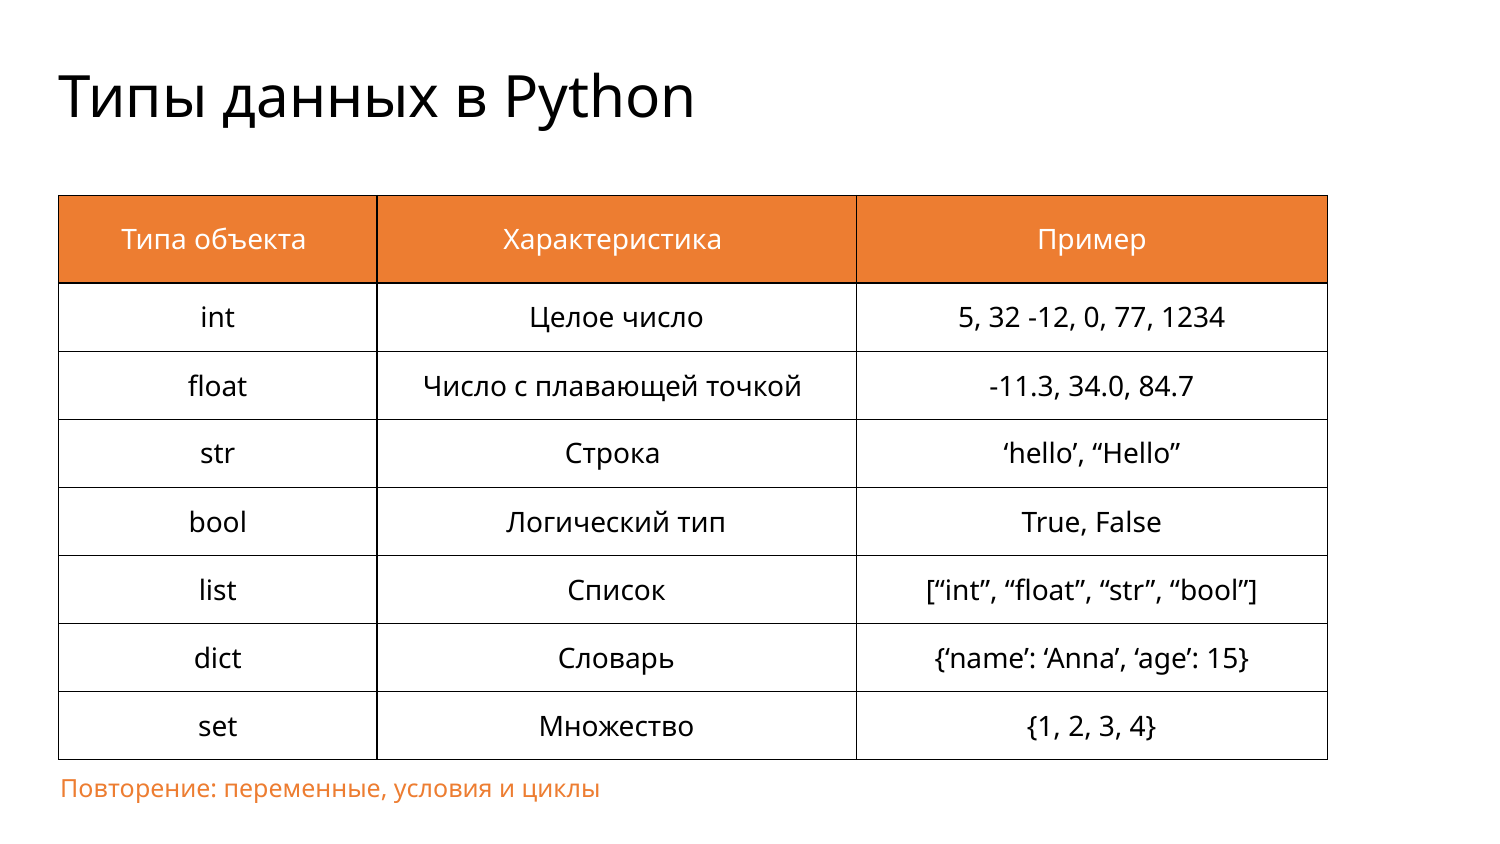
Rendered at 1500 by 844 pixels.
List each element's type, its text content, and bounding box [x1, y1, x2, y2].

table_cell -11.3, 34.0, 84.7 [857, 352, 1327, 419]
table_cell list [59, 556, 376, 623]
table_cell dict [59, 624, 376, 691]
table_cell True, False [857, 488, 1327, 555]
table_cell {‘name’: ‘Anna’, ‘age’: 15} [857, 624, 1327, 691]
table_cell Целое число [378, 284, 856, 351]
table_cell [“int”, “float”, “str”, “bool”] [857, 556, 1327, 623]
table_header Пример [857, 196, 1327, 282]
text_box Типы данных в Python [59, 59, 1444, 195]
table_cell str [59, 420, 376, 487]
table_cell Словарь [378, 624, 856, 691]
table_cell Множество [378, 692, 856, 759]
table_cell ‘hello’, “Hello” [857, 420, 1327, 487]
table_cell Число с плавающей точкой [378, 352, 856, 419]
table_cell int [59, 284, 376, 351]
table_cell Список [378, 556, 856, 623]
table_cell Логический тип [378, 488, 856, 555]
subtitle Повторение: переменные, условия и циклы [60, 767, 1233, 813]
table_cell 5, 32 -12, 0, 77, 1234 [857, 284, 1327, 351]
table_cell set [59, 692, 376, 759]
table_cell float [59, 352, 376, 419]
table_cell {1, 2, 3, 4} [857, 692, 1327, 759]
table_cell Строка [378, 420, 856, 487]
table_header Типа объекта [59, 196, 376, 282]
table_cell bool [59, 488, 376, 555]
table_header Характеристика [378, 196, 856, 282]
